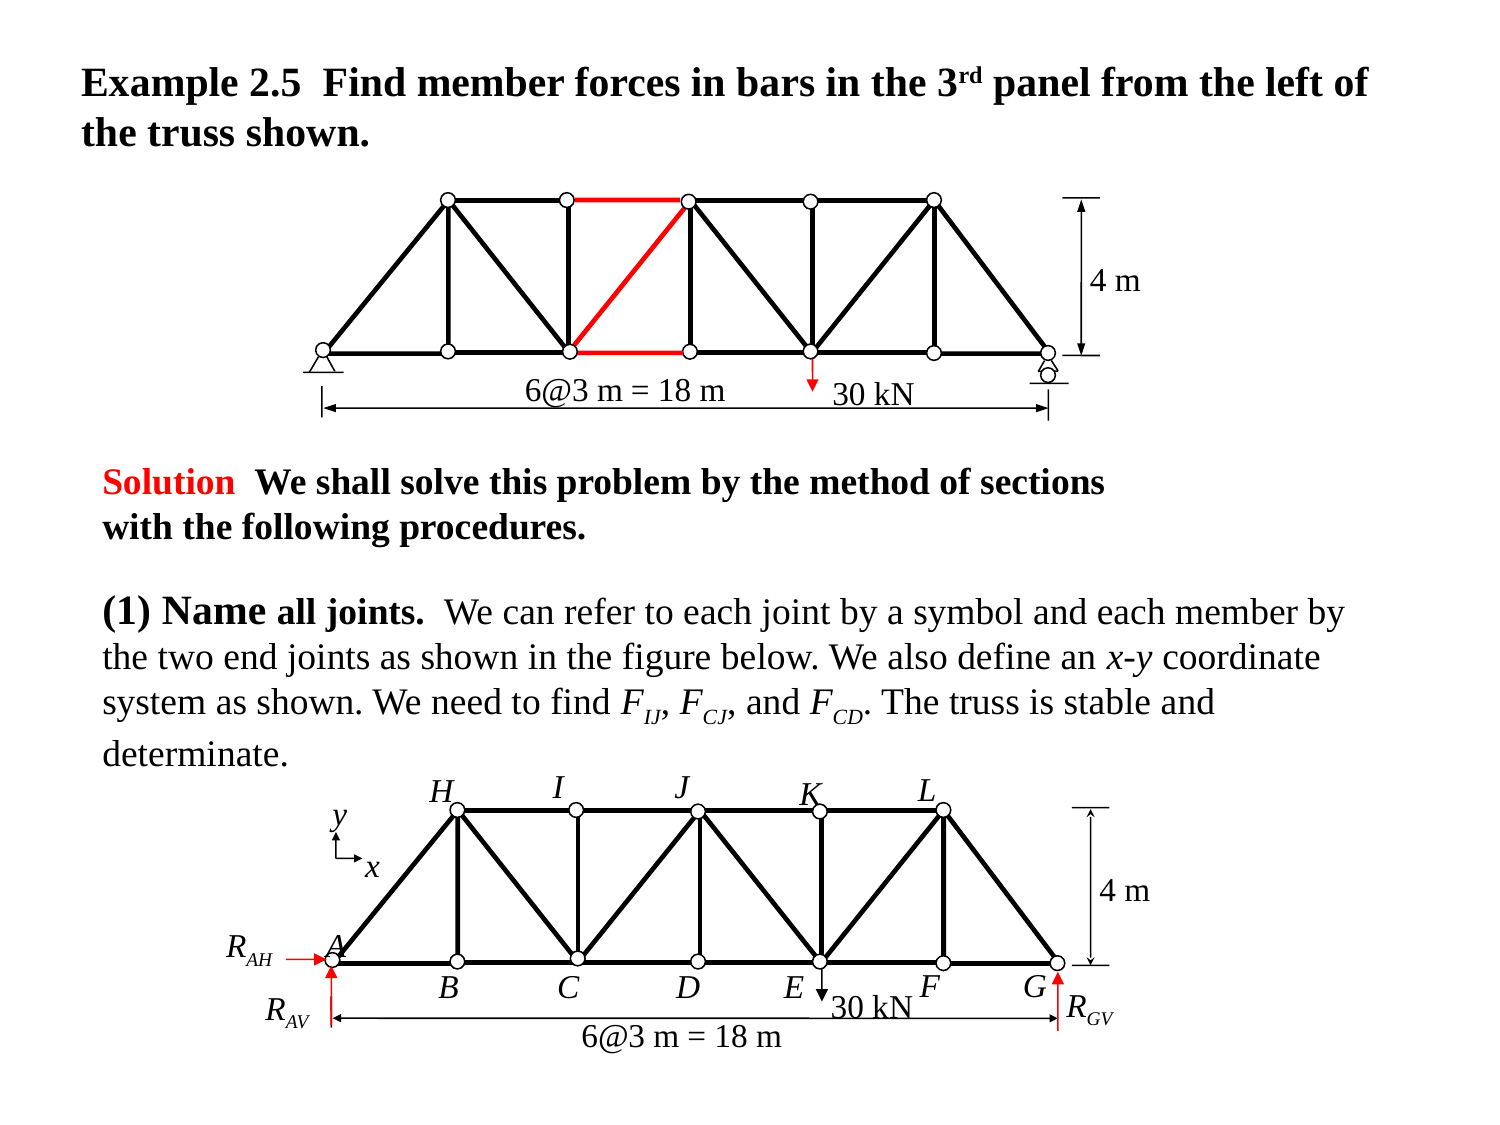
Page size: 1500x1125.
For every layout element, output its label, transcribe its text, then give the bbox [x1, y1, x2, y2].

text_box (1) Name all joints. We can refer to each joint by a symbol and each member by the two end joints as shown in the figure below. We also define an x-y coordinate system as shown. We need to find FIJ, FCJ, and FCD. The truss is stable and determinate. [87, 575, 1400, 781]
text_box [1077, 297, 1086, 356]
text_box [449, 200, 569, 353]
text_box [363, 816, 458, 964]
text_box Example 2.5 Find member forces in bars in the 3rd panel from the left of the truss shown. [66, 47, 1404, 162]
text_box [562, 344, 578, 360]
text_box [579, 810, 700, 963]
text_box [935, 206, 1045, 354]
text_box [813, 200, 935, 353]
text_box RAH [211, 917, 329, 966]
text_box [822, 810, 944, 963]
text_box [935, 808, 951, 818]
text_box [450, 809, 465, 818]
text_box J [659, 757, 711, 805]
text_box y [317, 784, 366, 829]
text_box [458, 810, 579, 963]
text_box F [904, 956, 957, 1004]
text_box [1077, 199, 1086, 250]
text_box [328, 964, 339, 968]
text_box H [414, 761, 466, 809]
text_box [440, 343, 456, 359]
text_box [690, 805, 706, 819]
text_box [700, 810, 822, 963]
text_box [1086, 809, 1095, 860]
text_box 4 m [1074, 250, 1221, 297]
text_box K [784, 764, 836, 812]
text_box [690, 200, 813, 353]
text_box 30 kN [815, 978, 956, 1027]
text_box [1040, 345, 1056, 361]
text_box x [349, 836, 399, 881]
text_box G [1007, 956, 1060, 1004]
text_box [331, 832, 341, 859]
text_box 6@3 m = 18 m [509, 360, 799, 414]
text_box D [660, 957, 713, 1005]
text_box [681, 194, 697, 210]
text_box [803, 343, 818, 359]
text_box 6@3 m = 18 m [566, 1007, 810, 1061]
text_box [803, 194, 818, 210]
text_box [926, 192, 942, 208]
text_box E [768, 957, 821, 1005]
text_box [814, 954, 828, 969]
text_box [806, 358, 817, 392]
text_box 4 m [1084, 860, 1237, 906]
text_box [568, 805, 584, 818]
text_box [812, 812, 828, 819]
text_box A [329, 917, 363, 964]
text_box [325, 965, 338, 979]
text_box [570, 951, 585, 957]
text_box [926, 345, 942, 361]
text_box I [537, 757, 590, 805]
text_box [315, 342, 331, 358]
text_box B [423, 957, 475, 1005]
text_box L [902, 760, 955, 808]
text_box [559, 192, 575, 208]
text_box [1086, 957, 1095, 966]
text_box C [542, 957, 594, 1005]
text_box 30 kN [817, 365, 972, 414]
text_box [972, 403, 1049, 413]
text_box RAV [250, 979, 344, 1028]
text_box Solution We shall solve this problem by the method of sections with the following procedures. [87, 449, 1138, 555]
text_box [323, 403, 509, 413]
text_box [330, 207, 449, 354]
text_box RGV [1051, 976, 1219, 1025]
text_box [1060, 956, 1065, 970]
text_box [944, 816, 1054, 964]
text_box [440, 192, 456, 208]
text_box [1040, 367, 1056, 383]
text_box [682, 344, 698, 360]
